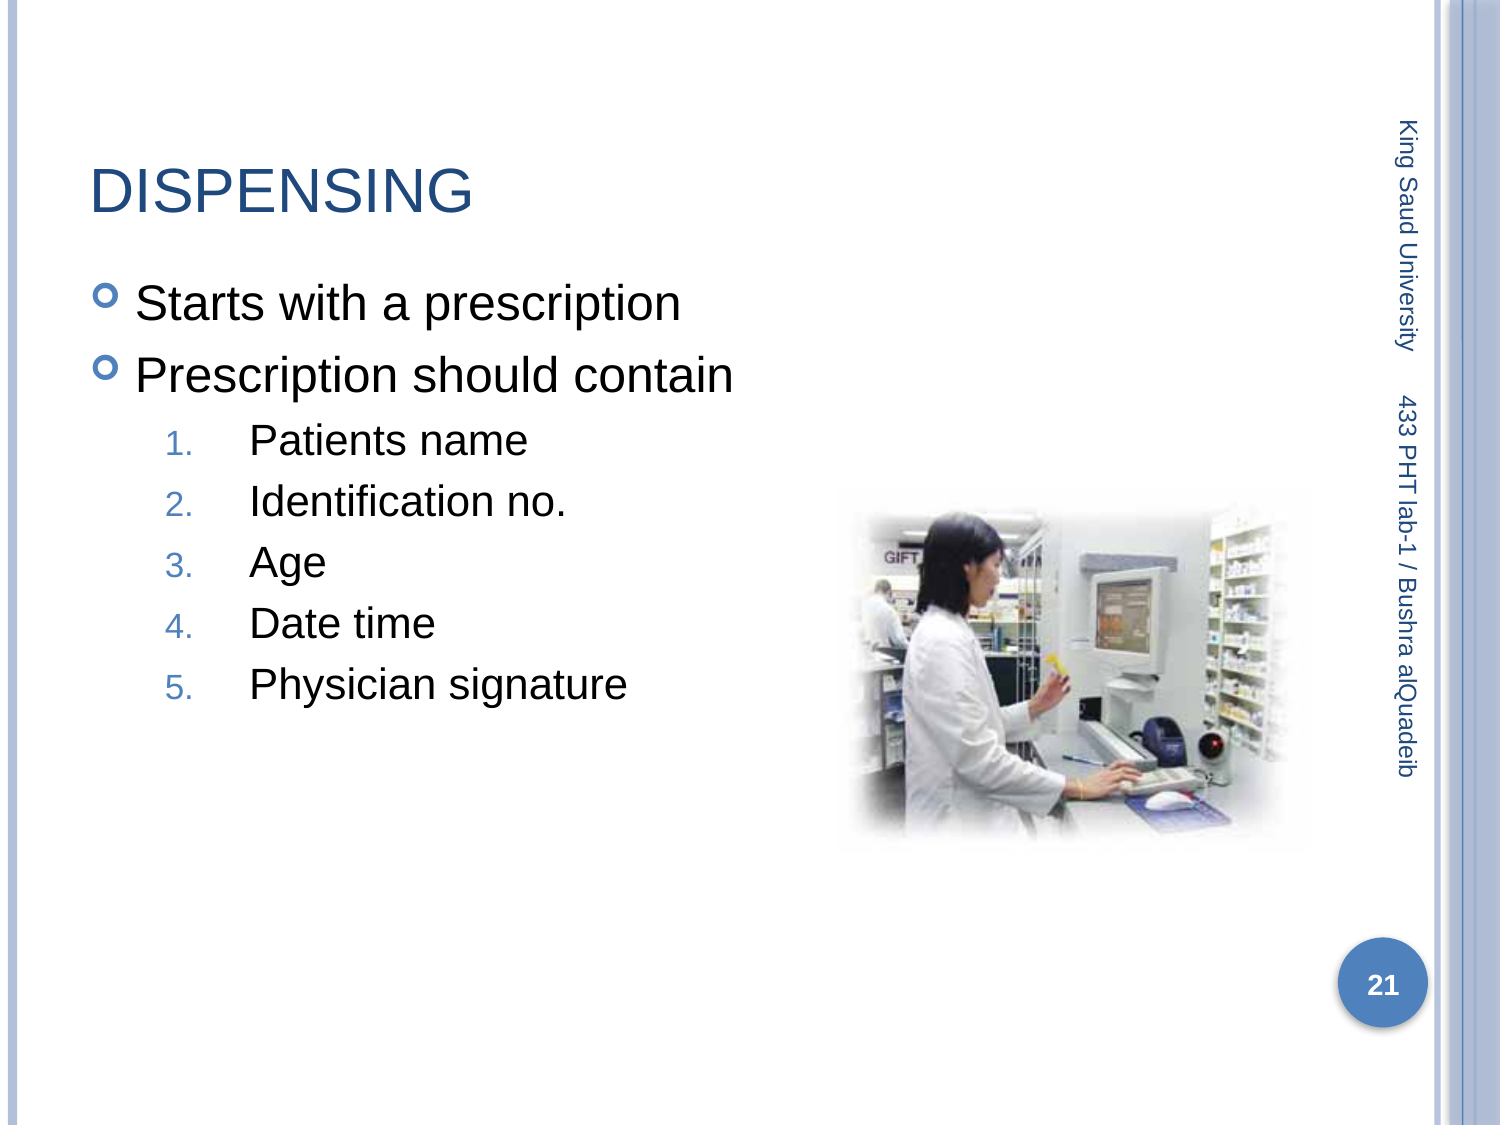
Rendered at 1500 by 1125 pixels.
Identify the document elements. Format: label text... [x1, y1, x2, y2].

title Dispensing [75, 45, 1300, 233]
footer 433 PHT lab-1 / Bushra alQuadeib [1379, 380, 1440, 906]
picture [836, 486, 1312, 854]
slide_number King Saud University [1378, 43, 1442, 374]
list Starts with a prescription Prescription should contain Patients name Identification no. Age Date time Physician signature [75, 262, 1300, 1062]
slide_number 21 [1333, 940, 1434, 1027]
